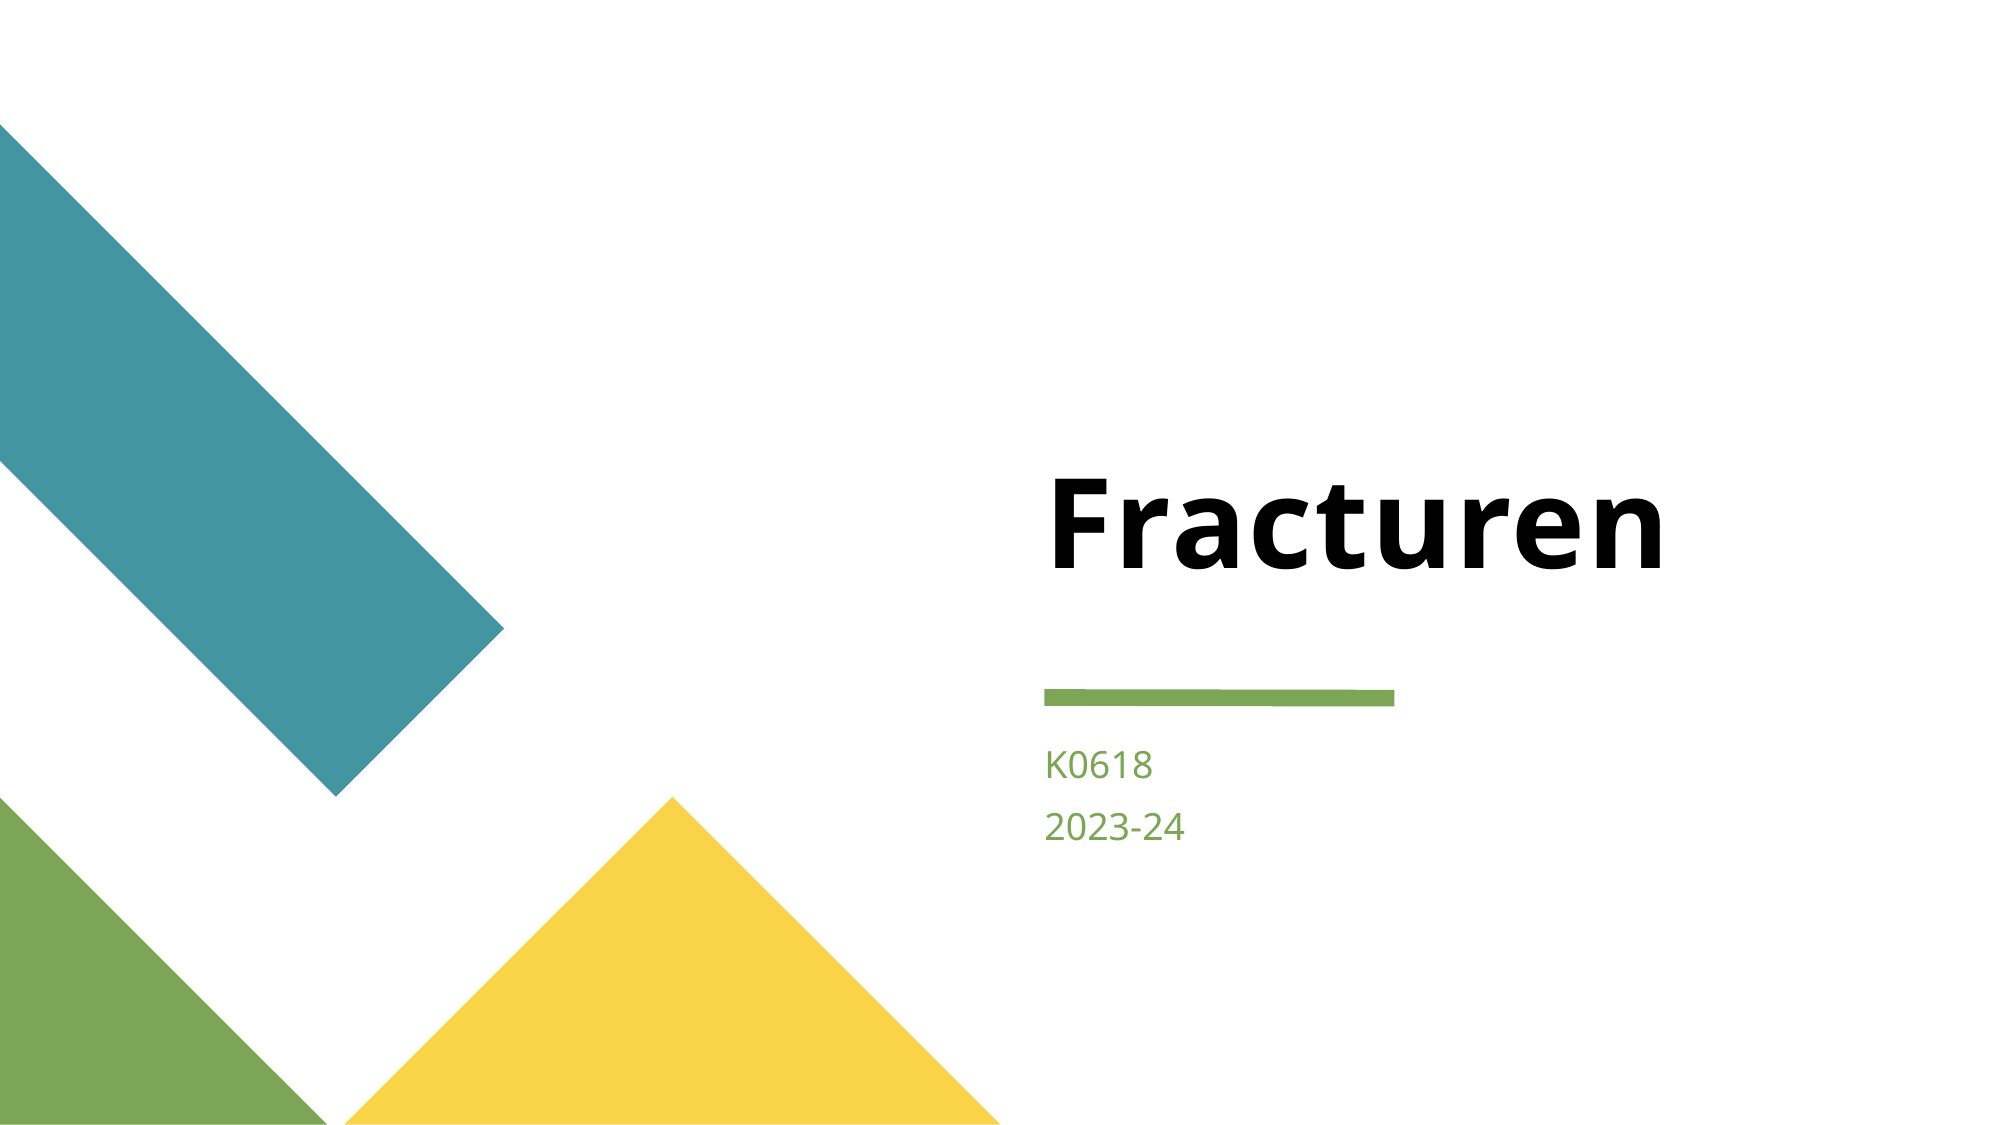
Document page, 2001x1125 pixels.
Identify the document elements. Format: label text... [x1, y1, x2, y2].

list K0618 2023-24 [1044, 746, 1946, 903]
title Fracturen [1044, 347, 1946, 596]
